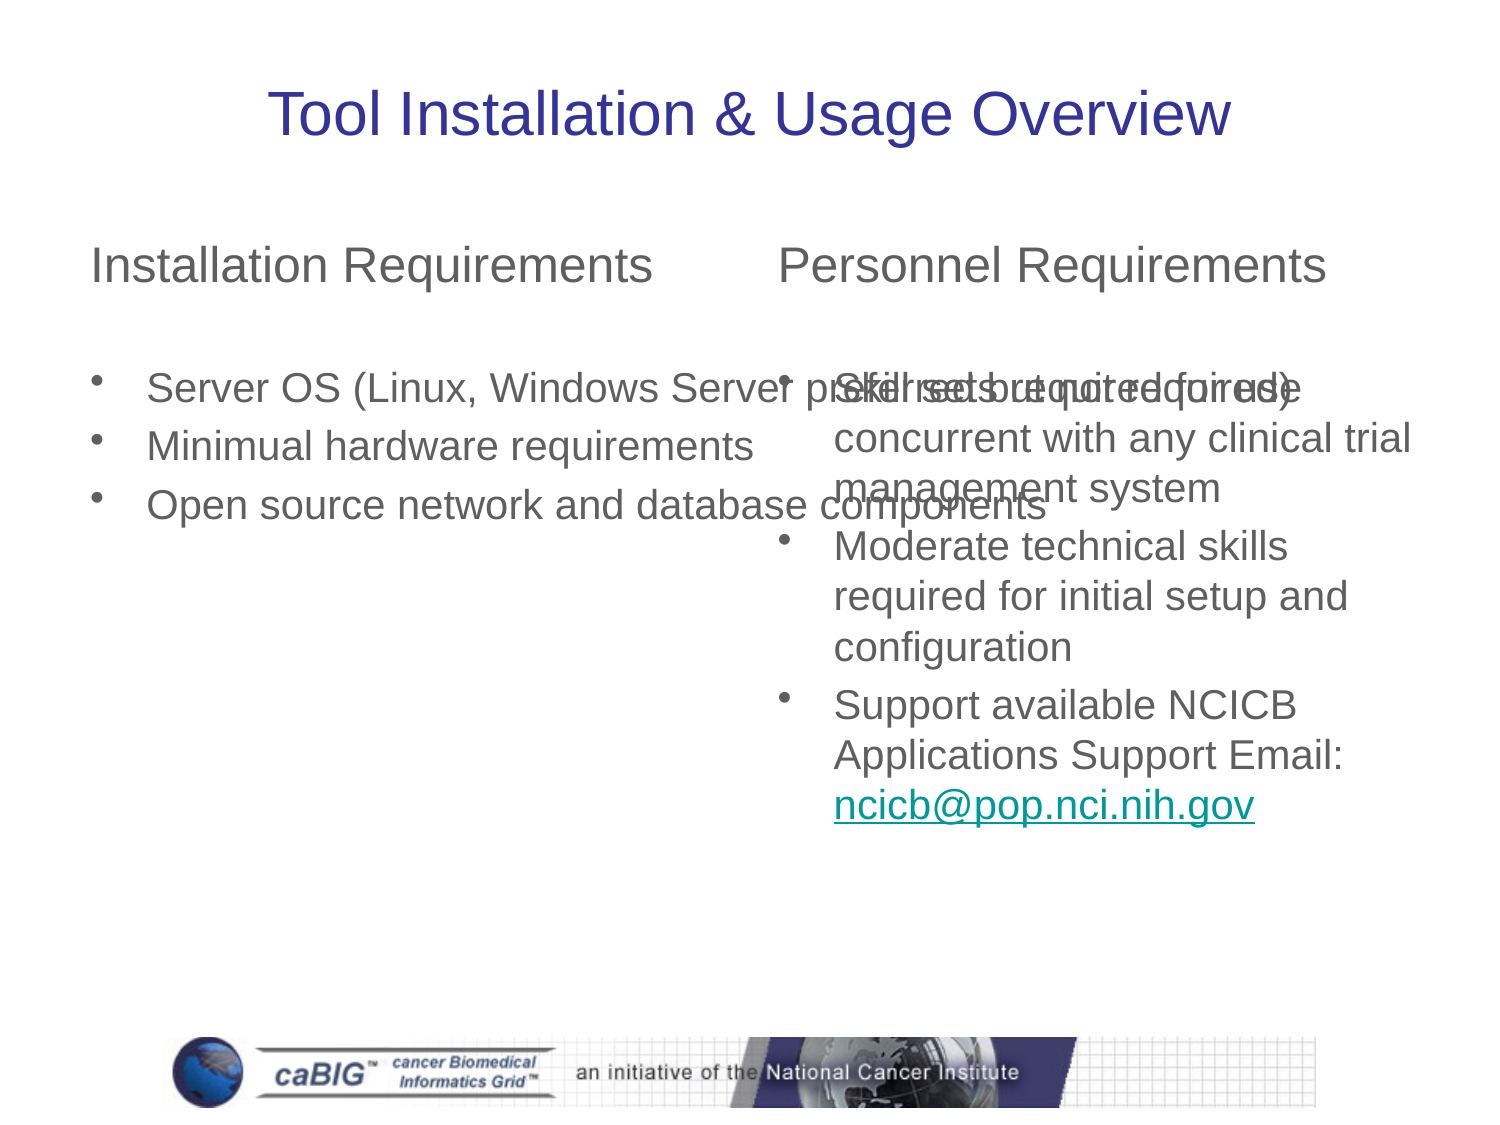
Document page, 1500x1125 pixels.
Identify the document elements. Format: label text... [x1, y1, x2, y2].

list Installation Requirements Server OS (Linux, Windows Server preferred but not required) Minimual hardware requirements Open source network and database components [74, 224, 762, 1013]
list Personnel Requirements Skill sets required for use concurrent with any clinical trial management system Moderate technical skills required for initial setup and configuration Support available NCICB Applications Support Email: ncicb@pop.nci.nih.gov [762, 224, 1438, 1013]
title Tool Installation & Usage Overview [74, 44, 1426, 176]
picture [162, 1037, 1316, 1108]
